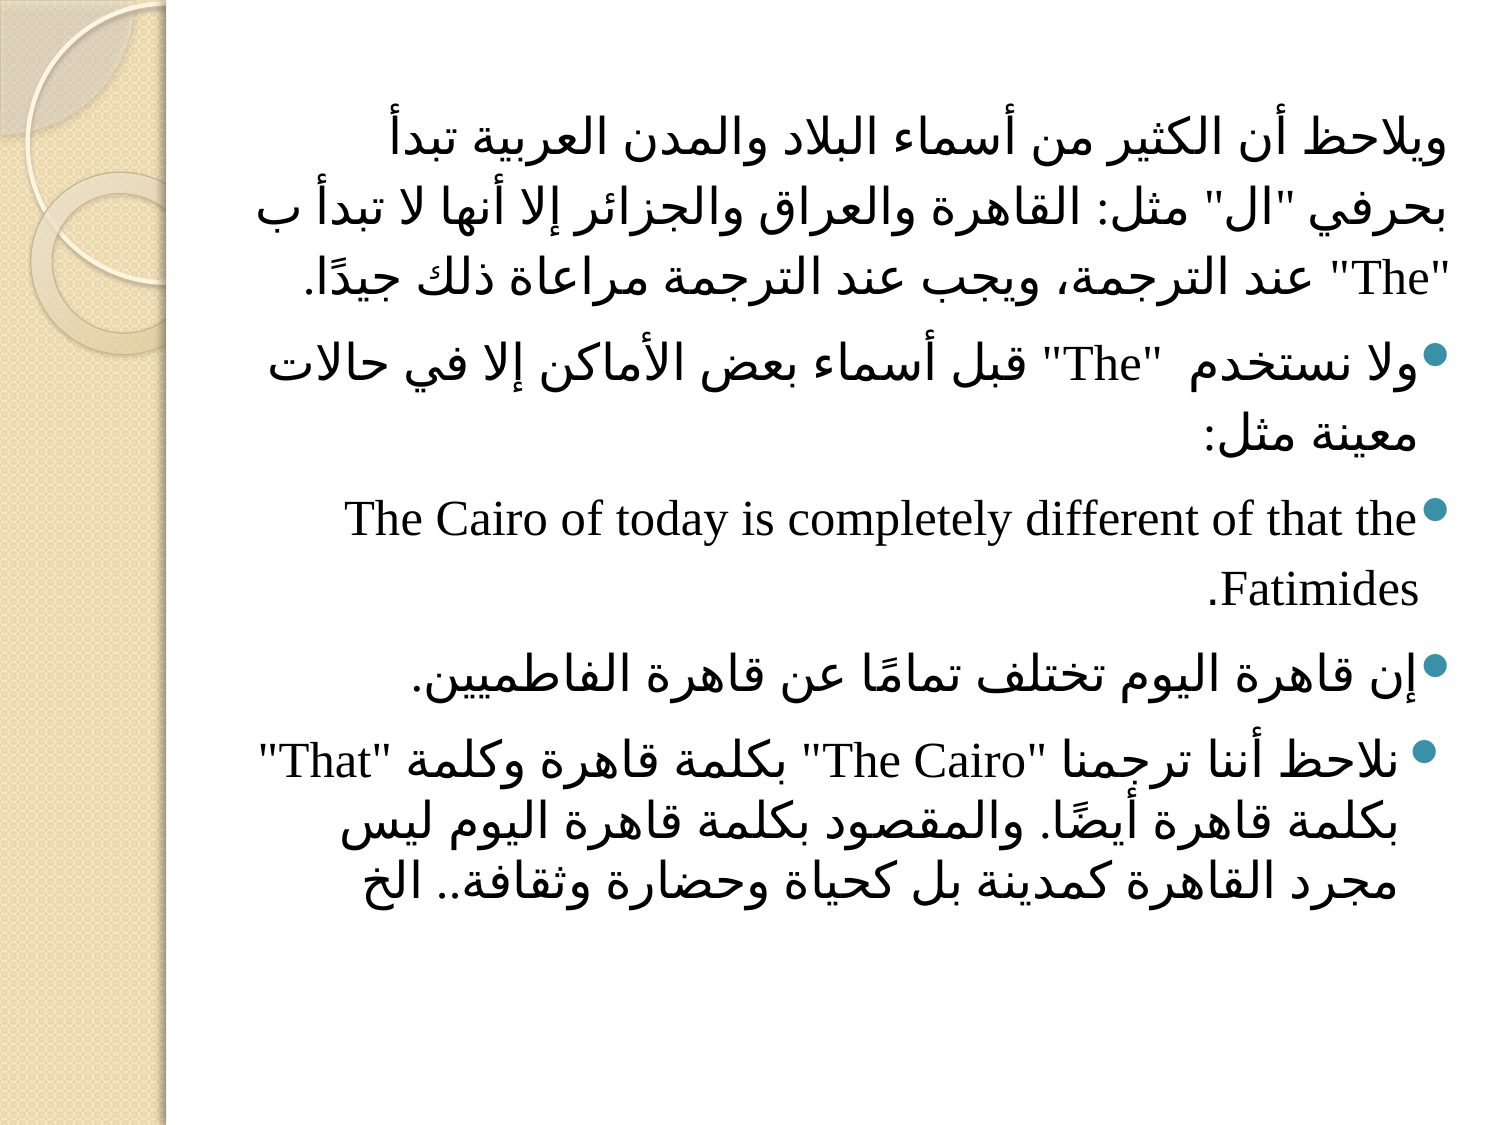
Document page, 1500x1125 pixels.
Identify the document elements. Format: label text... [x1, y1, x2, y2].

list ويلاحظ أن الكثير من أسماء البلاد والمدن العربية تبدأ بحرفي "ال" مثل: القاهرة والعراق والجزائر إلا أنها لا تبدأ ب "The" عند الترجمة، ويجب عند الترجمة مراعاة ذلك جيدًا. ولا نستخدم "The" قبل أسماء بعض الأماكن إلا في حالات معينة مثل: The Cairo of today is completely different of that the Fatimides. إن قاهرة اليوم تختلف تمامًا عن قاهرة الفاطميين. نلاحظ أننا ترجمنا "The Cairo" بكلمة قاهرة وكلمة "That" بكلمة قاهرة أيضًا. والمقصود بكلمة قاهرة اليوم ليس مجرد القاهرة كمدينة بل كحياة وحضارة وثقافة.. الخ [235, 87, 1466, 1025]
